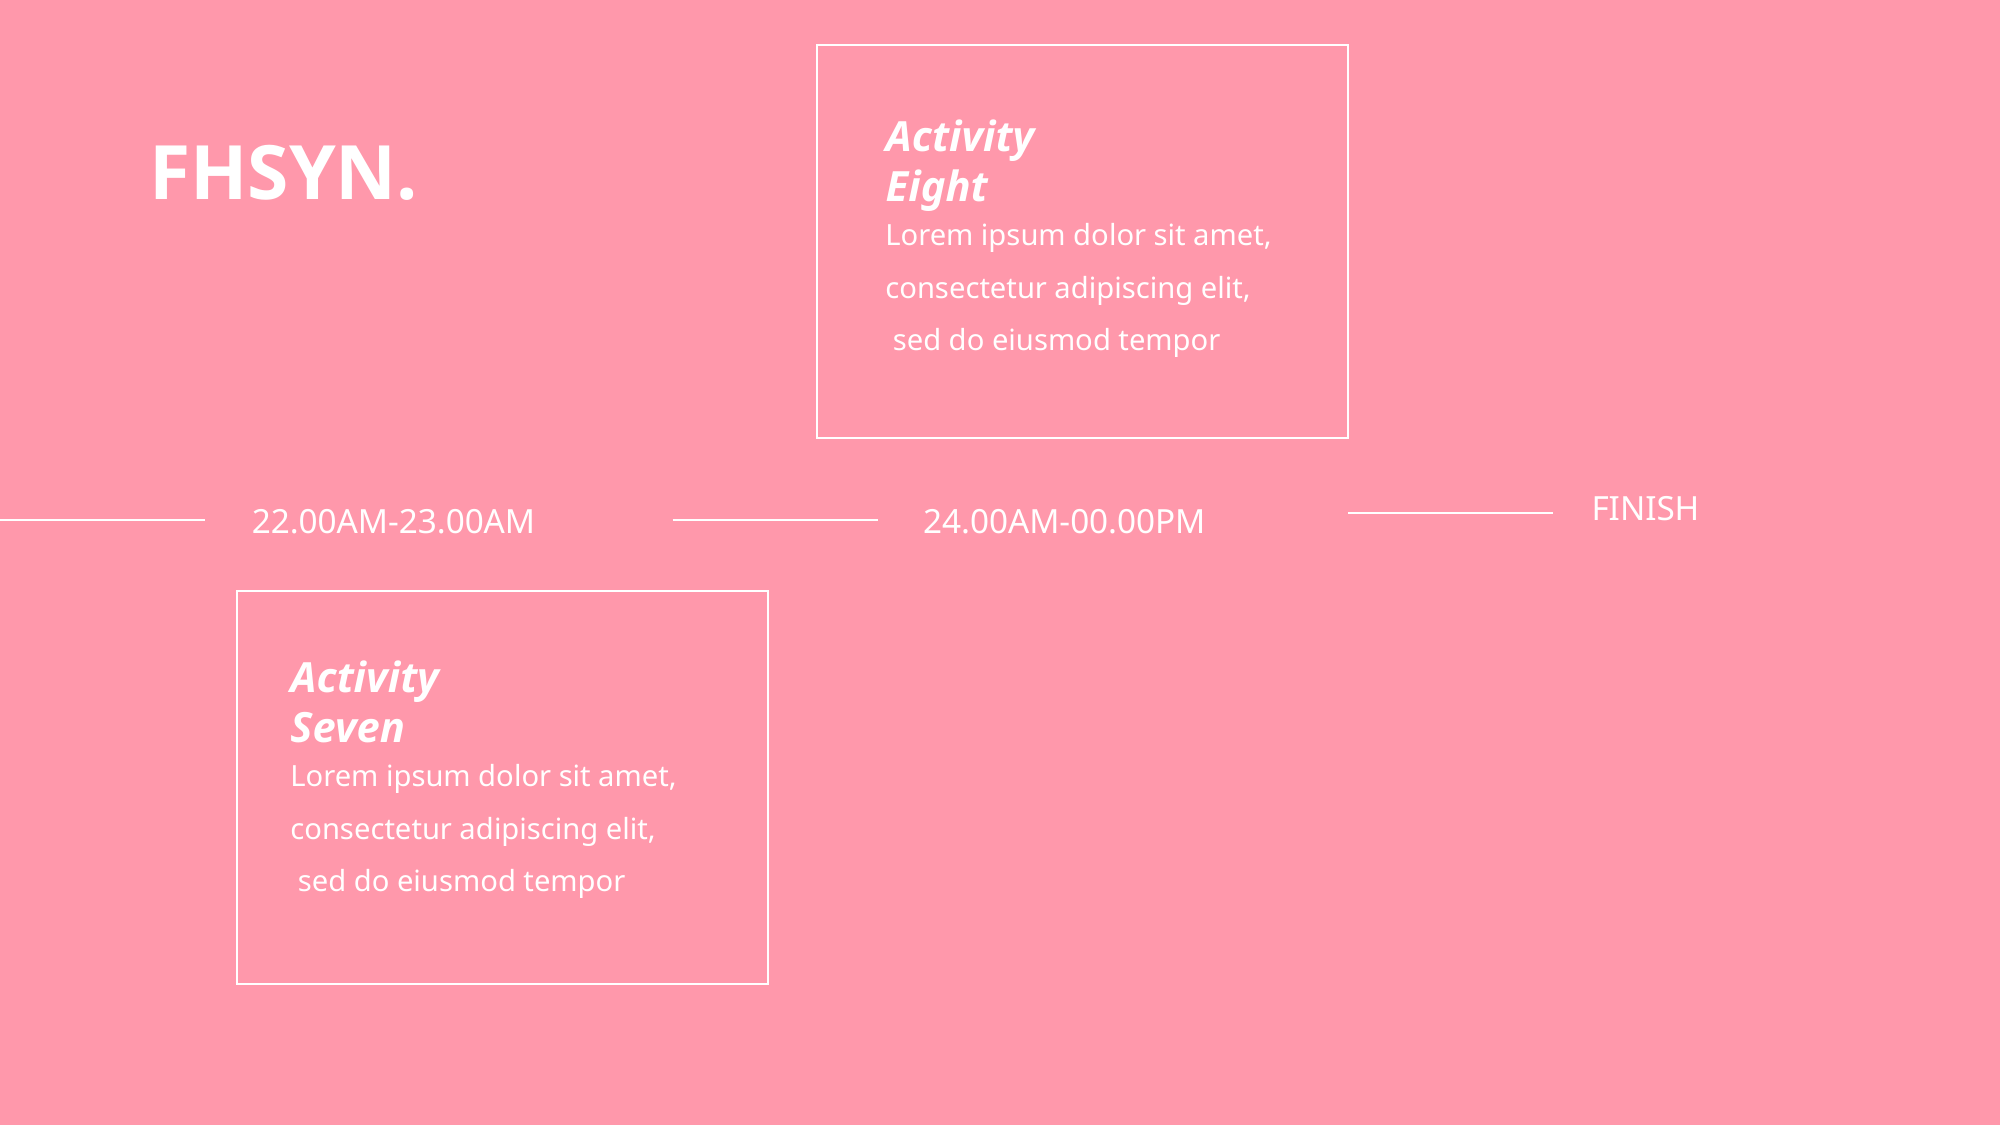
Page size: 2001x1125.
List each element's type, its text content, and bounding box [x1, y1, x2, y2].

text_box 22.00AM-23.00AM [236, 492, 668, 548]
text_box FINISH [1576, 479, 1763, 536]
text_box 24.00AM-00.00PM [908, 492, 1349, 548]
text_box [236, 590, 768, 984]
text_box Activity Eight [870, 101, 1156, 168]
text_box FHSYN. [134, 71, 444, 224]
text_box Lorem ipsum dolor sit amet, consectetur adipiscing elit, sed do eiusmod tempor [870, 191, 1325, 360]
text_box Lorem ipsum dolor sit amet, consectetur adipiscing elit, sed do eiusmod tempor [275, 732, 730, 901]
text_box [816, 45, 1348, 438]
text_box Activity Seven [275, 642, 574, 709]
